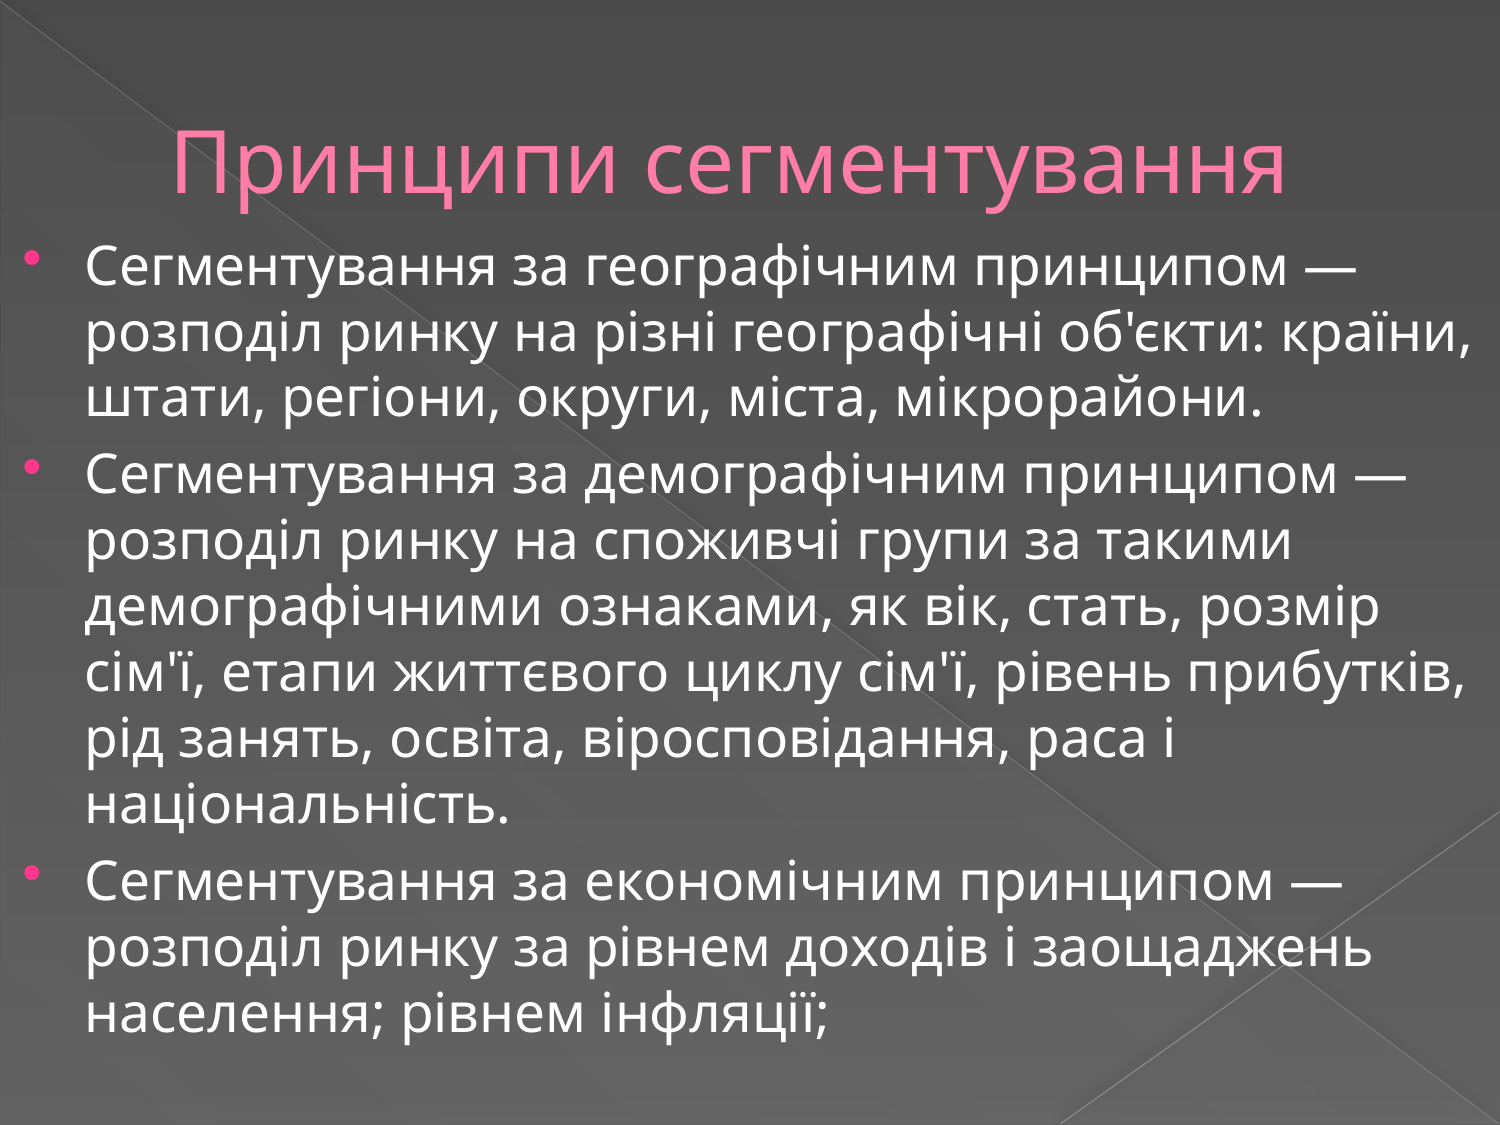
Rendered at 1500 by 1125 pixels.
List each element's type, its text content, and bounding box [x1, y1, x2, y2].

title Принципи сегментування [75, 43, 1425, 222]
list Сегментування за географічним принципом — розподіл ринку на різні географічні об'єкти: країни, штати, регіони, округи, міста, мікрорайони. Сегментування за демографічним принципом — розподіл ринку на споживчі групи за такими демографічними ознаками, як вік, стать, розмір сім'ї, етапи життєвого циклу сім'ї, рівень прибутків, рід занять, освіта, віросповідання, раса і національність. Сегментування за економічним принципом — розподіл ринку за рівнем доходів і заощаджень населення; рівнем інфляції; [0, 222, 1500, 1125]
